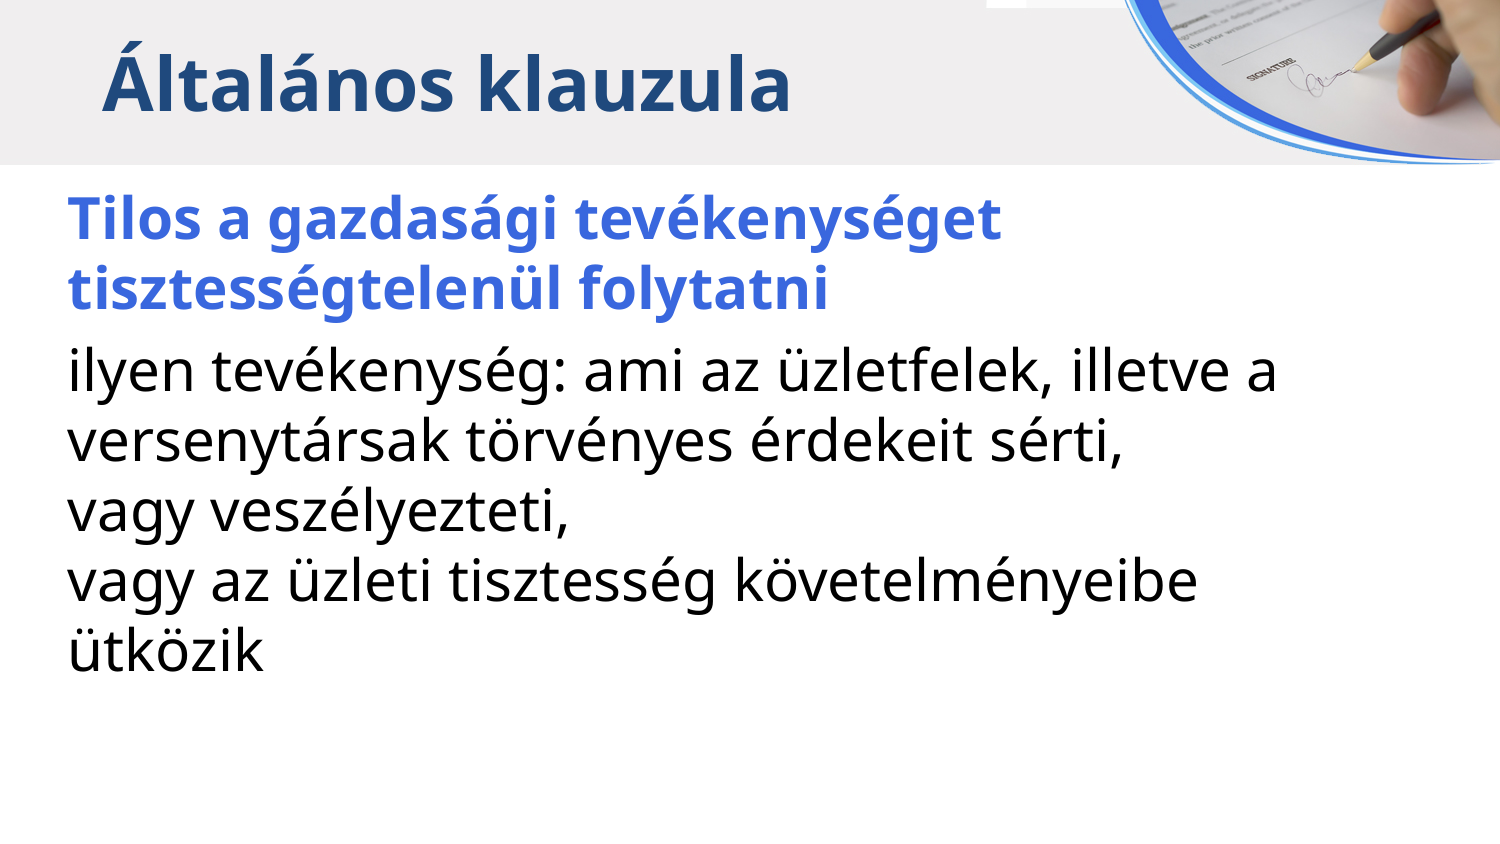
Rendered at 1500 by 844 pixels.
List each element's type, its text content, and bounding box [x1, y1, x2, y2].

list Tilos a gazdasági tevékenységet tisztességtelenül folytatni ilyen tevékenység: ami az üzletfelek, illetve a versenytársak törvényes érdekeit sérti, vagy veszélyezteti, vagy az üzleti tisztesség követelményeibe ütközik [53, 173, 1365, 741]
list Általános klauzula [29, 13, 1500, 151]
picture [0, 0, 1500, 844]
